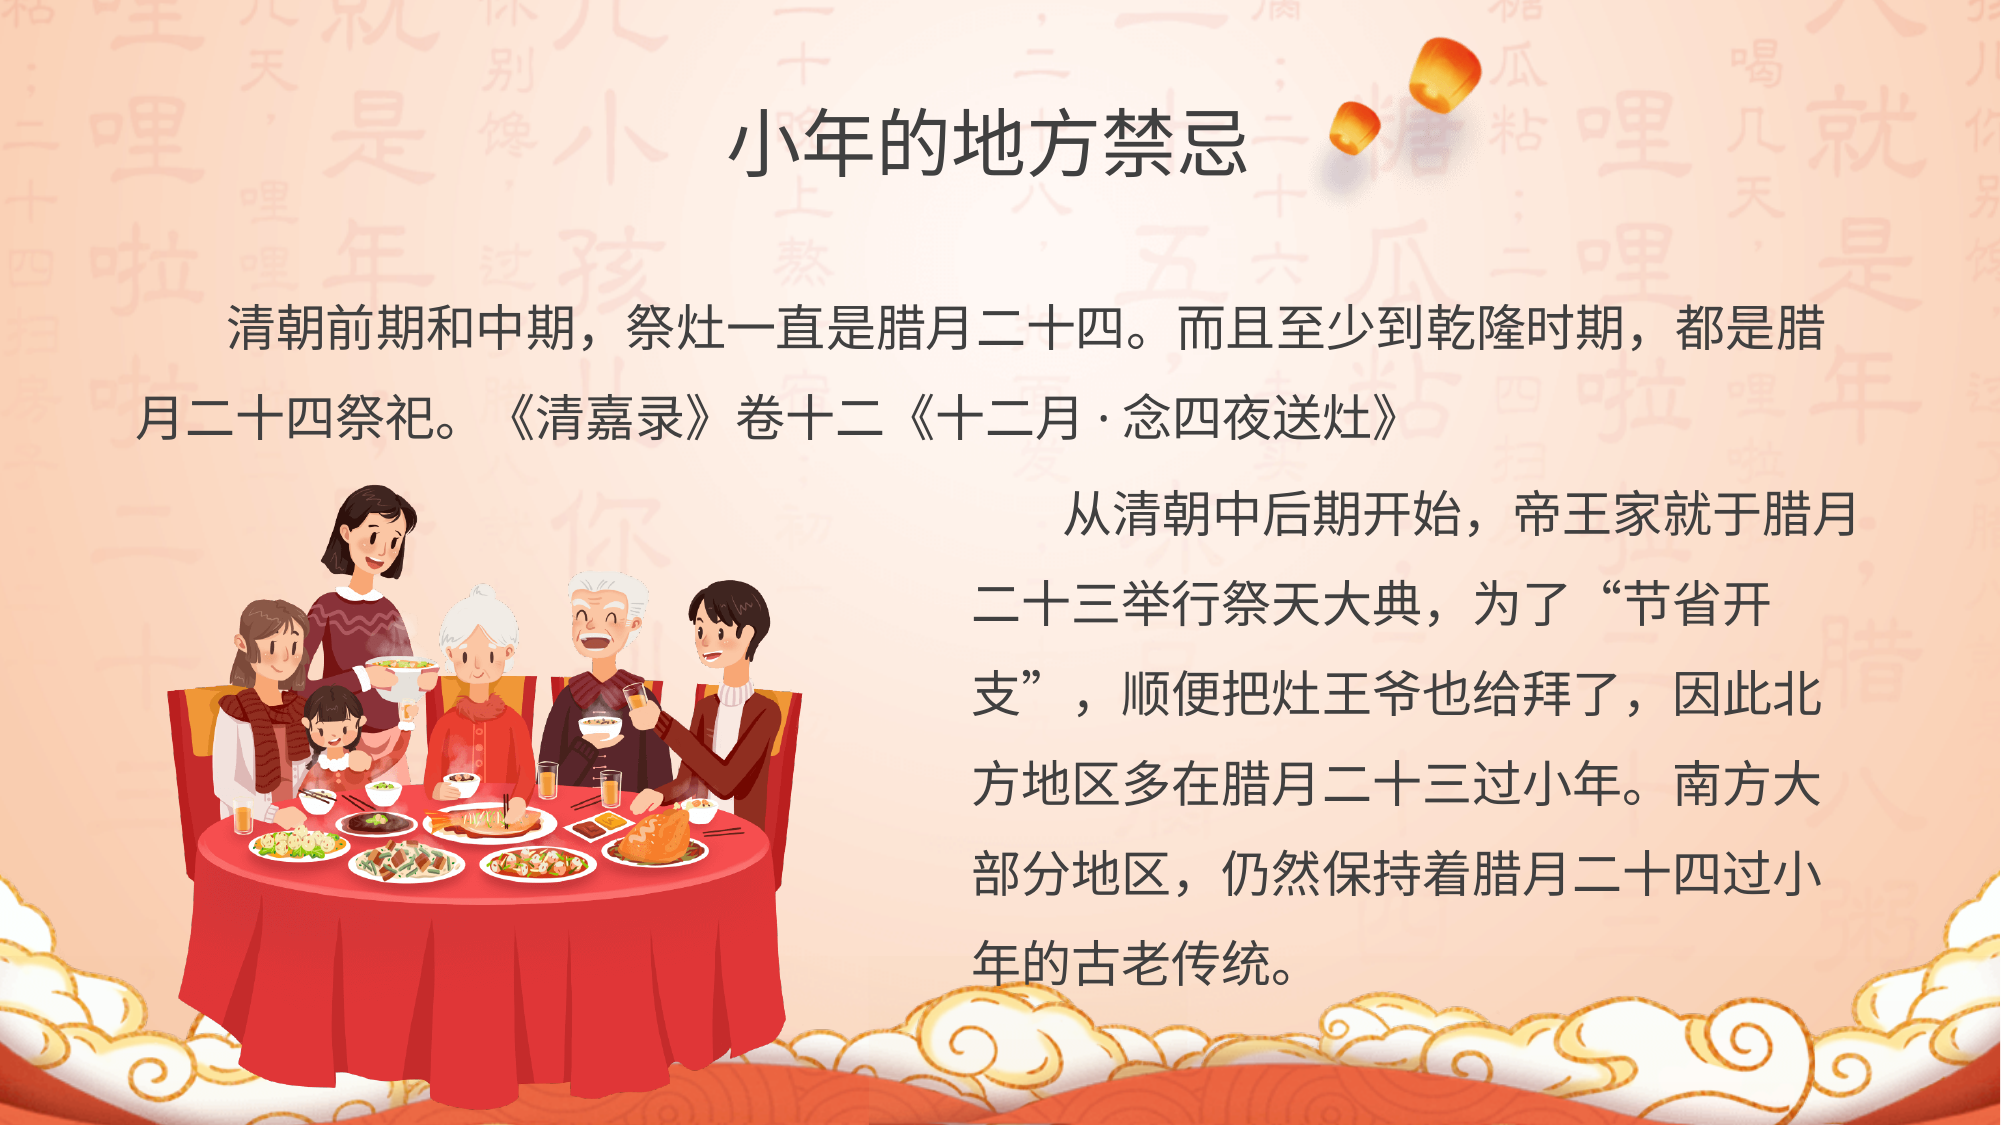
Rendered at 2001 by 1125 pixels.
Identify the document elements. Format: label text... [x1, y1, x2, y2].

text_box 清朝前期和中期，祭灶一直是腊月二十四。而且至少到乾隆时期，都是腊月二十四祭祀。《清嘉录》卷十二《十二月·念四夜送灶》 [120, 258, 1880, 454]
text_box 小年的地方禁忌 [712, 89, 1288, 194]
text_box 从清朝中后期开始，帝王家就于腊月二十三举行祭天大典，为了“节省开支”，顺便把灶王爷也给拜了，因此北方地区多在腊月二十三过小年。南方大部分地区，仍然保持着腊月二十四过小年的古老传统。 [957, 454, 1880, 1000]
picture [0, 0, 2001, 1125]
